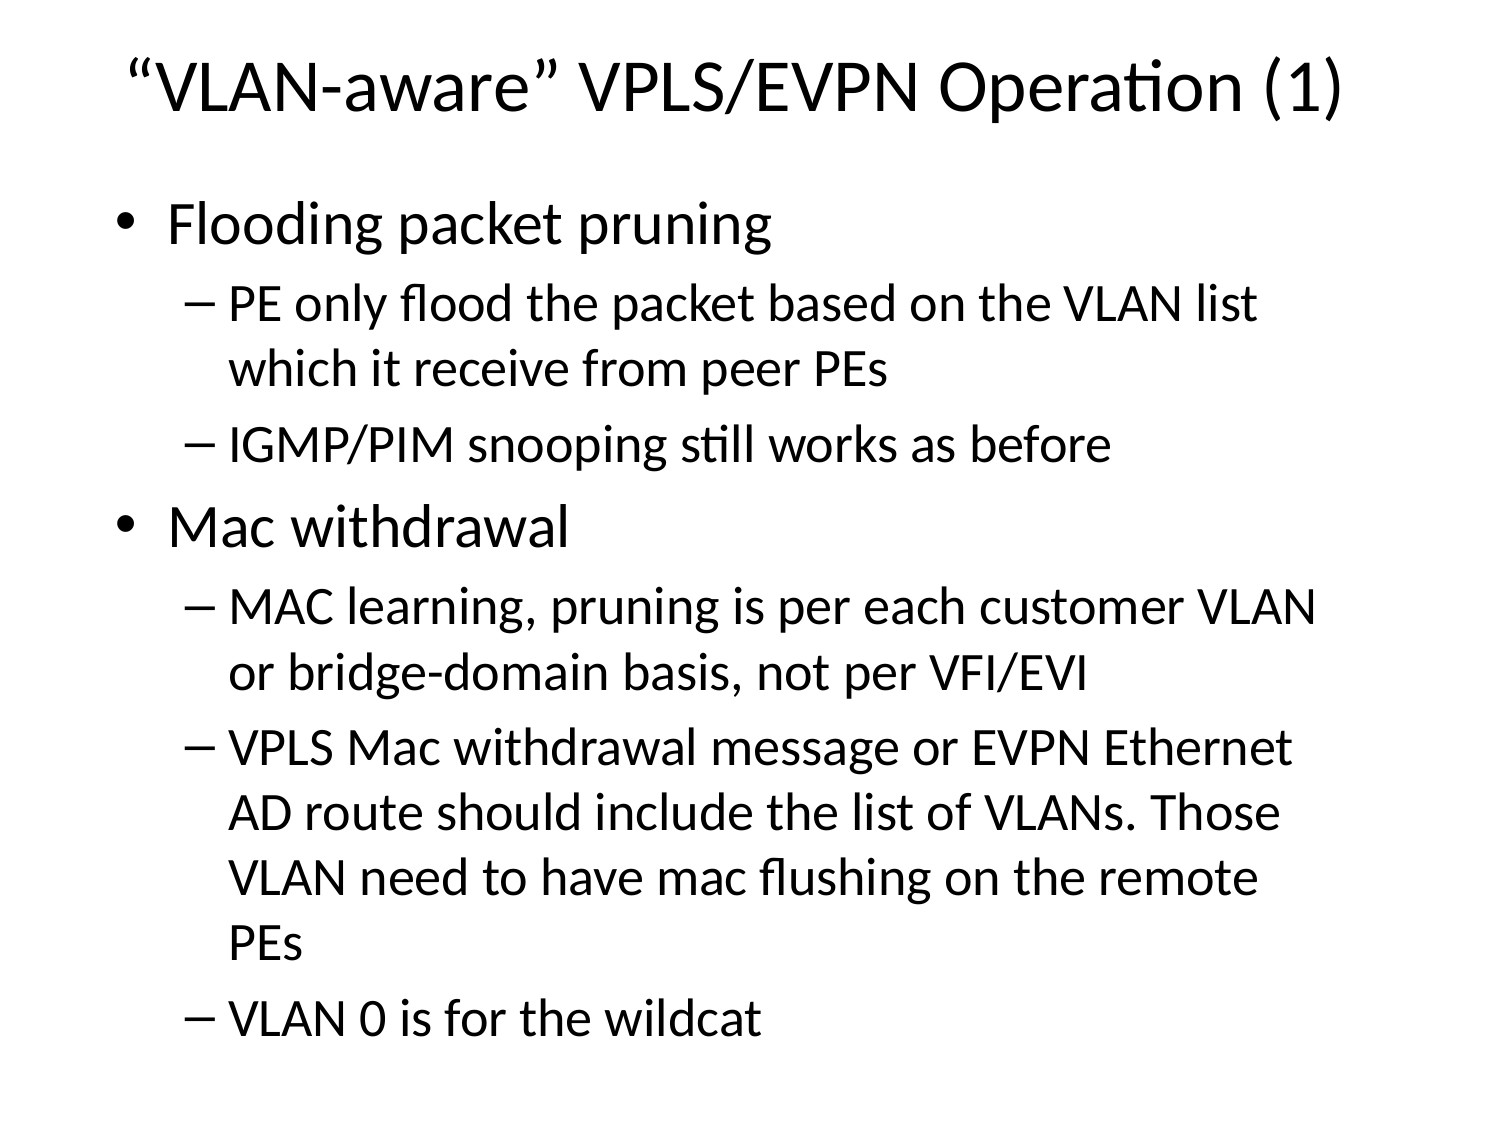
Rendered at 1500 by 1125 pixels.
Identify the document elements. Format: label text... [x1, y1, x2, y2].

title “VLAN-aware” VPLS/EVPN Operation (1) [62, 24, 1408, 138]
list Flooding packet pruning PE only flood the packet based on the VLAN list which it receive from peer PEs IGMP/PIM snooping still works as before Mac withdrawal MAC learning, pruning is per each customer VLAN or bridge-domain basis, not per VFI/EVI VPLS Mac withdrawal message or EVPN Ethernet AD route should include the list of VLANs. Those VLAN need to have mac flushing on the remote PEs VLAN 0 is for the wildcat [99, 174, 1338, 1063]
